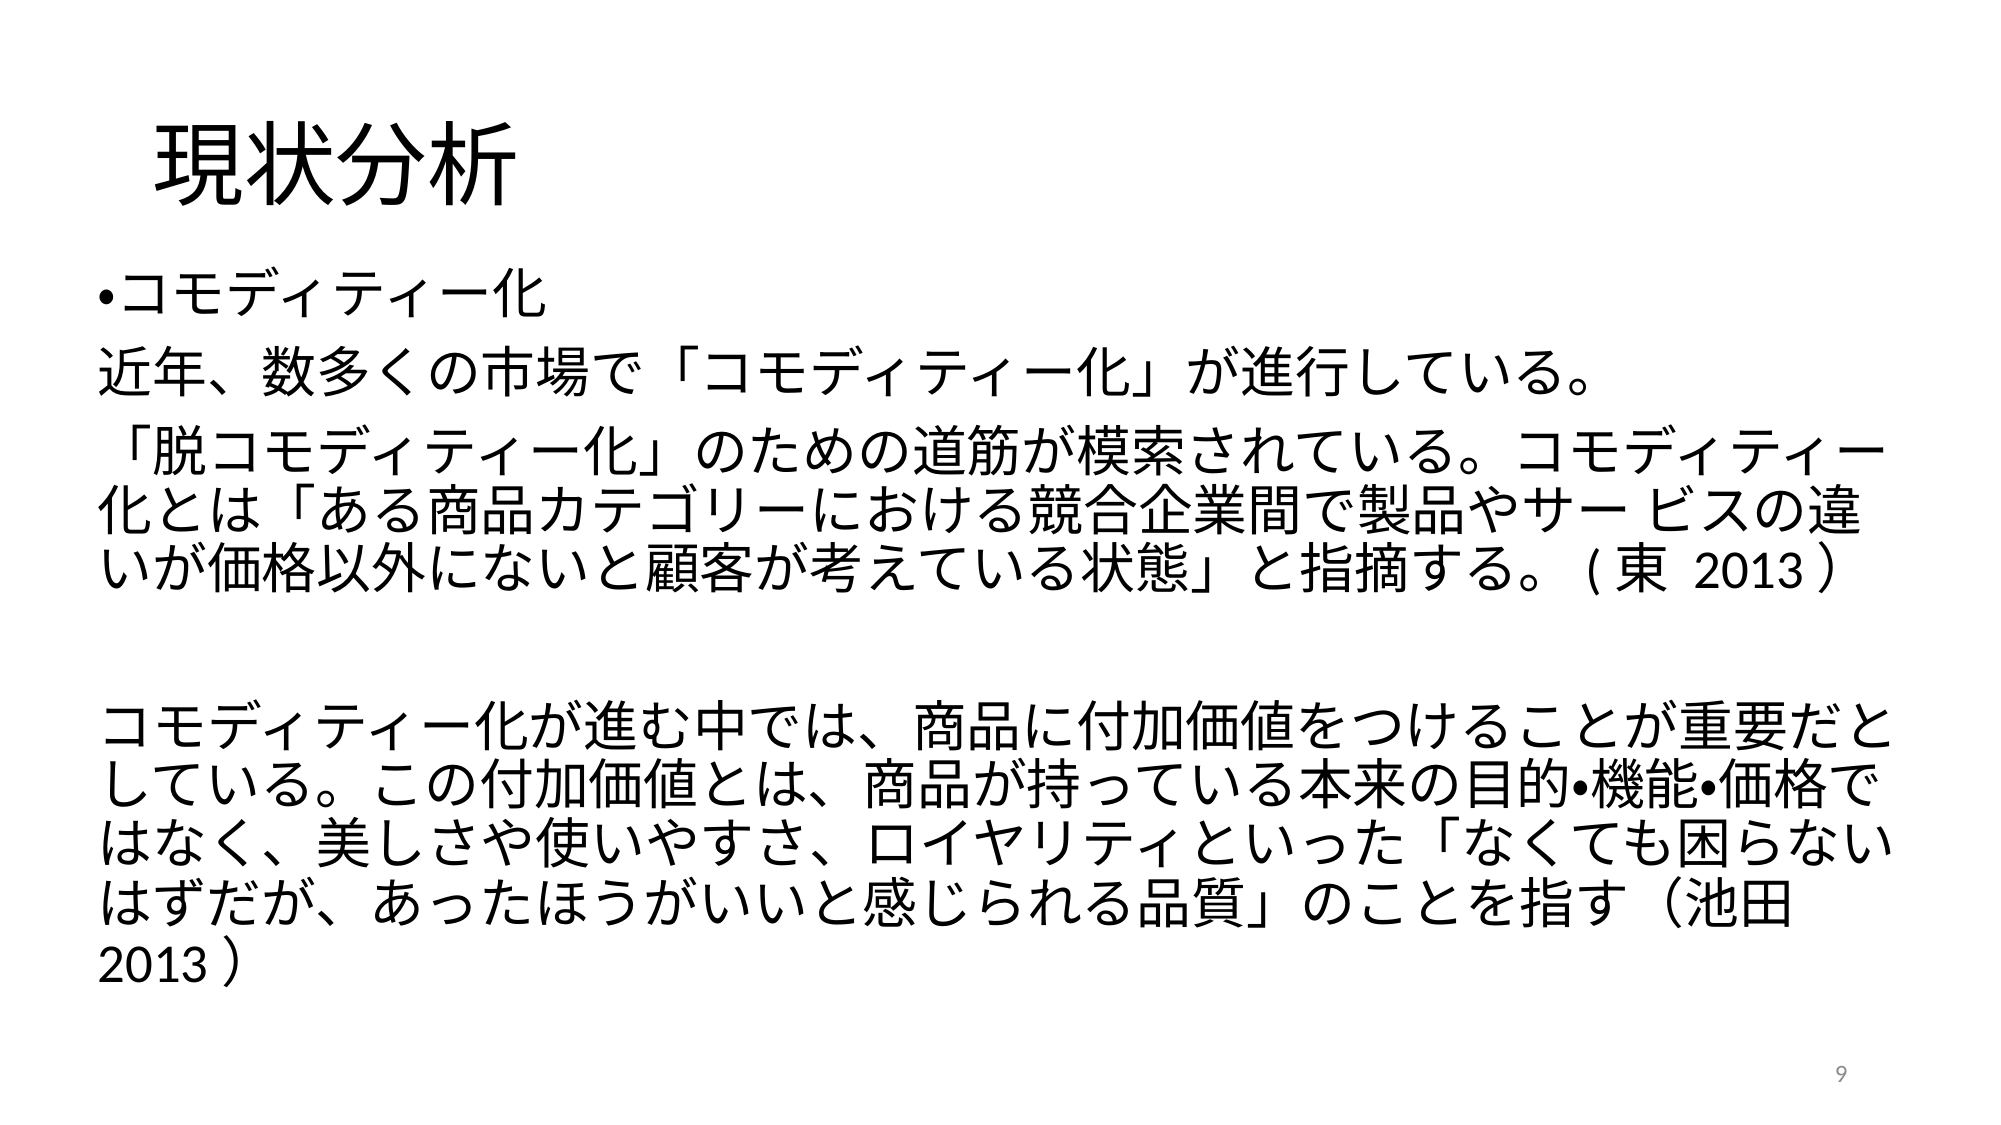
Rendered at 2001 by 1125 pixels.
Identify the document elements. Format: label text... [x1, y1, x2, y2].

title 現状分析 [137, 59, 1863, 259]
slide_number 9 [1412, 1042, 1863, 1103]
list ・コモディティー化 近年、数多くの市場で「コモディティー化」が進行している。 「脱コモディティー化」のための道筋が模索されている。コモディティー化とは「ある商品カテゴリーにおける競合企業間で製品やサー ビスの違いが価格以外にないと顧客が考えている状態」と指摘する。(東 2013） コモディティー化が進む中では、商品に付加価値をつけることが重要だとしている。この付加価値とは、商品が持っている本来の目的・機能・価格ではなく、美しさや使いやすさ、ロイヤリティといった「なくても困らないはずだが、あったほうがいいと感じられる品質」のことを指す（池田 2013） [82, 259, 1919, 1014]
